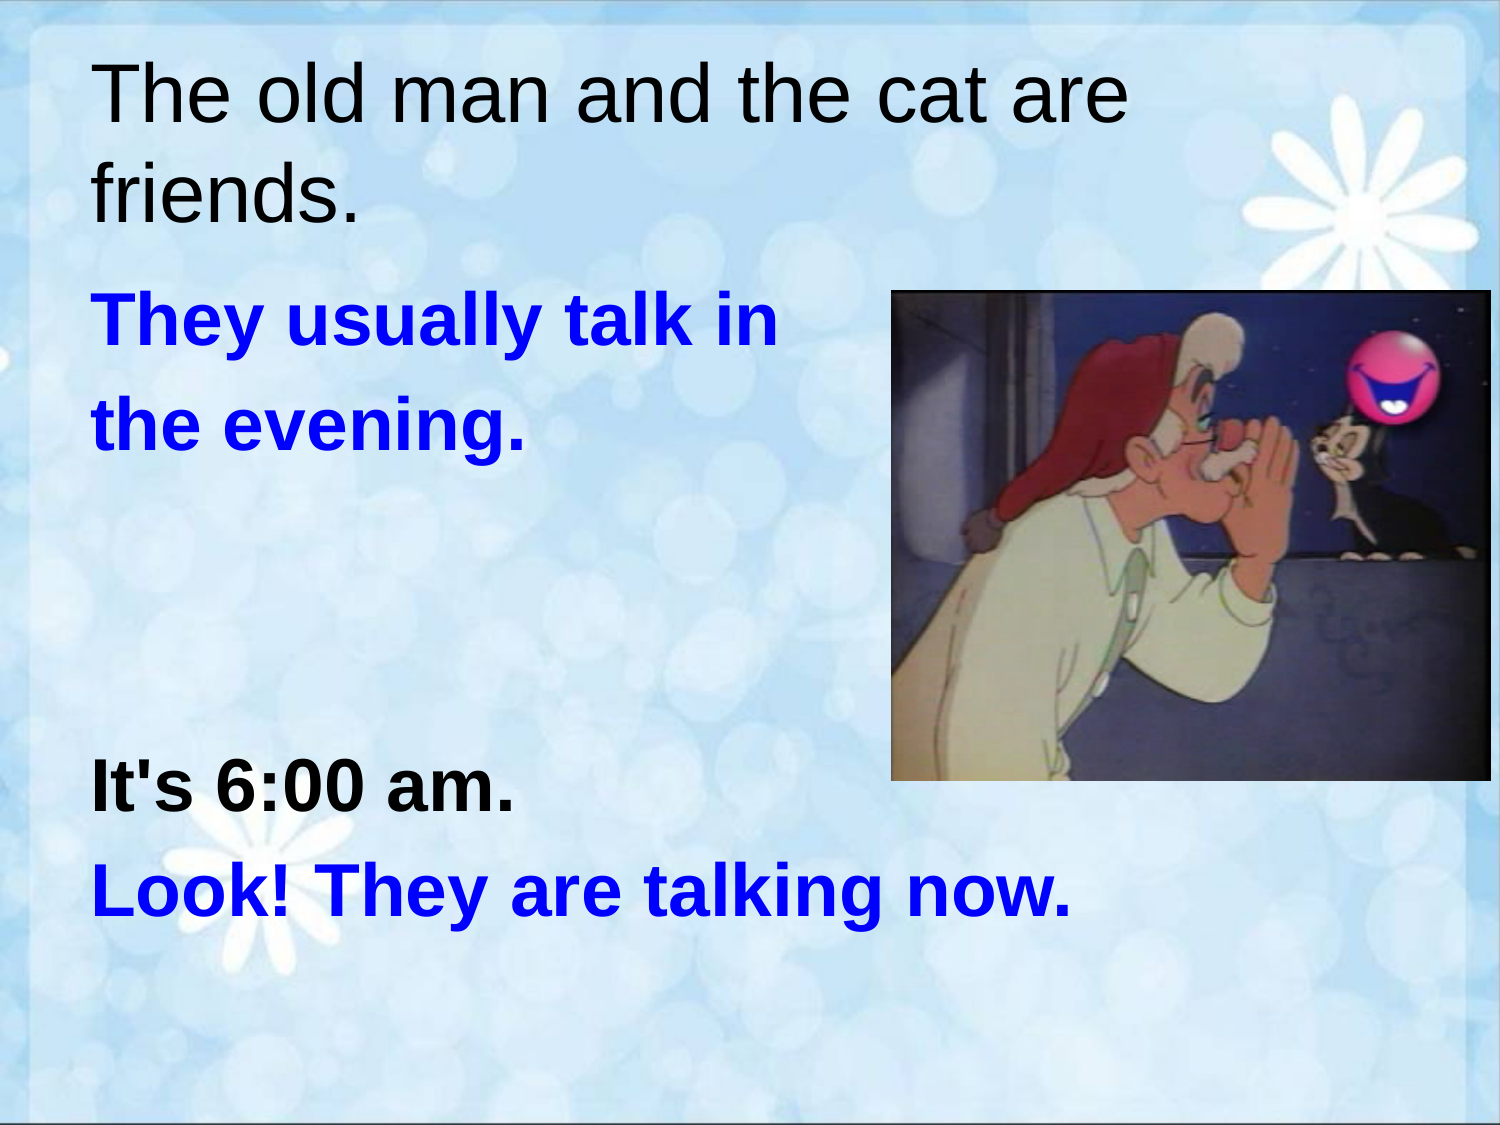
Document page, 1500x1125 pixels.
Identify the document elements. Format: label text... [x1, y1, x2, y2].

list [891, 290, 1491, 781]
picture [0, 0, 1500, 1125]
list They usually talk in the evening. It's 6:00 am. Look! They are talking now. [75, 262, 1211, 1005]
title The old man and the cat are friends. [75, 45, 1425, 233]
